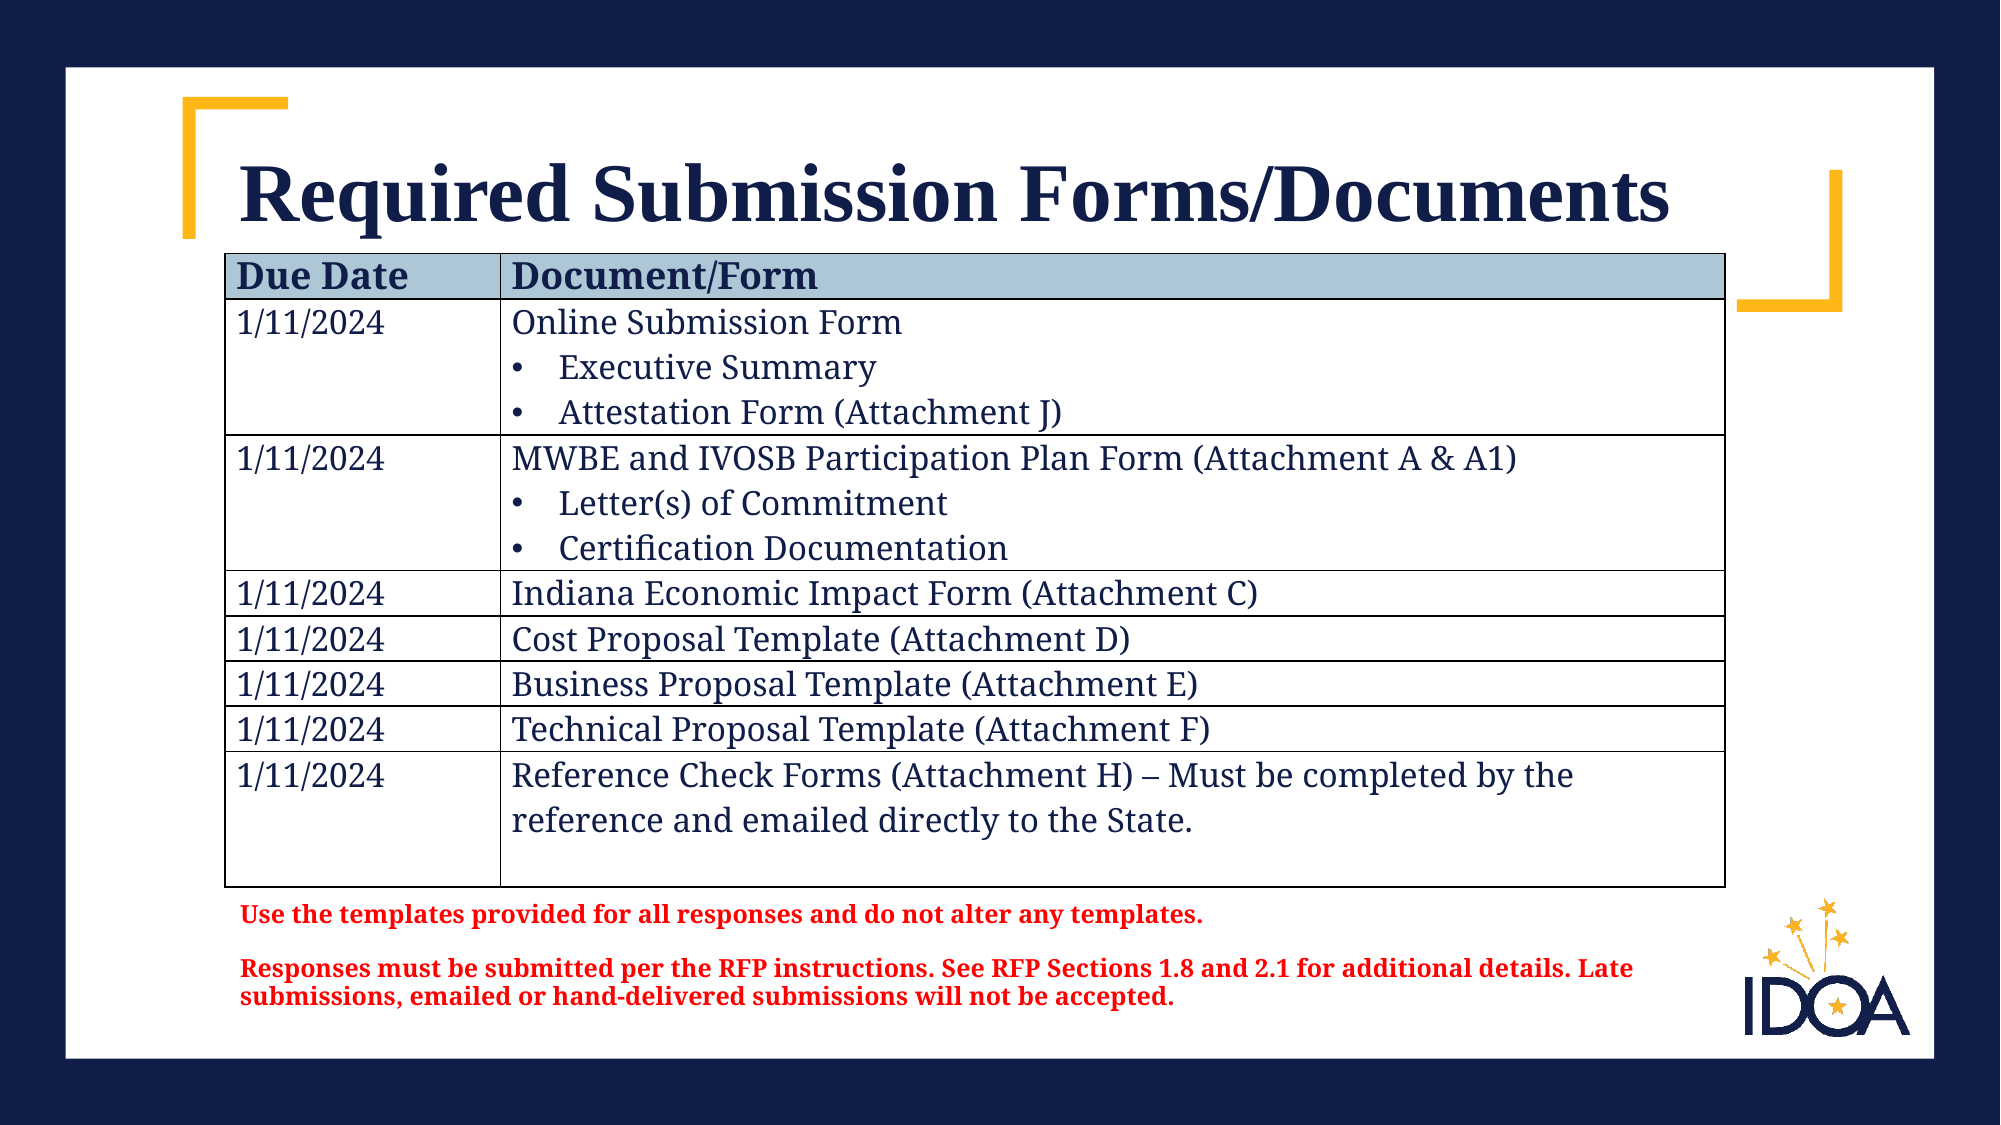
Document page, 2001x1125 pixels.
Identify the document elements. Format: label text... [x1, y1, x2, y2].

table_cell Indiana Economic Impact Form (Attachment C) [501, 571, 1724, 615]
table_cell 1/11/2024 [226, 436, 500, 570]
table_cell MWBE and IVOSB Participation Plan Form (Attachment A & A1) Letter(s) of Commitment Certification Documentation [501, 436, 1724, 570]
table_cell Technical Proposal Template (Attachment F) [501, 707, 1724, 751]
table_cell Reference Check Forms (Attachment H) – Must be completed by the reference and emailed directly to the State. [501, 752, 1724, 886]
table_cell Cost Proposal Template (Attachment D) [501, 617, 1724, 660]
list Use the templates provided for all responses and do not alter any templates. Responses must be submitted per the RFP instructions. See RFP Sections 1.8 and 2.1 for additional details. Late submissions, emailed or hand-delivered submissions will not be accepted. [225, 894, 1750, 1053]
table_cell Business Proposal Template (Attachment E) [501, 662, 1724, 705]
table_cell 1/11/2024 [226, 662, 500, 705]
table_cell 1/11/2024 [226, 300, 500, 434]
table_cell Online Submission Form Executive Summary Attestation Form (Attachment J) [501, 300, 1724, 434]
table_cell 1/11/2024 [226, 752, 500, 886]
title Required Submission Forms/Documents [225, 142, 1800, 279]
table_header Document/Form [501, 254, 1724, 298]
table_cell 1/11/2024 [226, 571, 500, 615]
picture [1702, 857, 1959, 1114]
table_header Due Date [226, 254, 500, 298]
table_cell 1/11/2024 [226, 707, 500, 751]
table_cell 1/11/2024 [226, 617, 500, 660]
